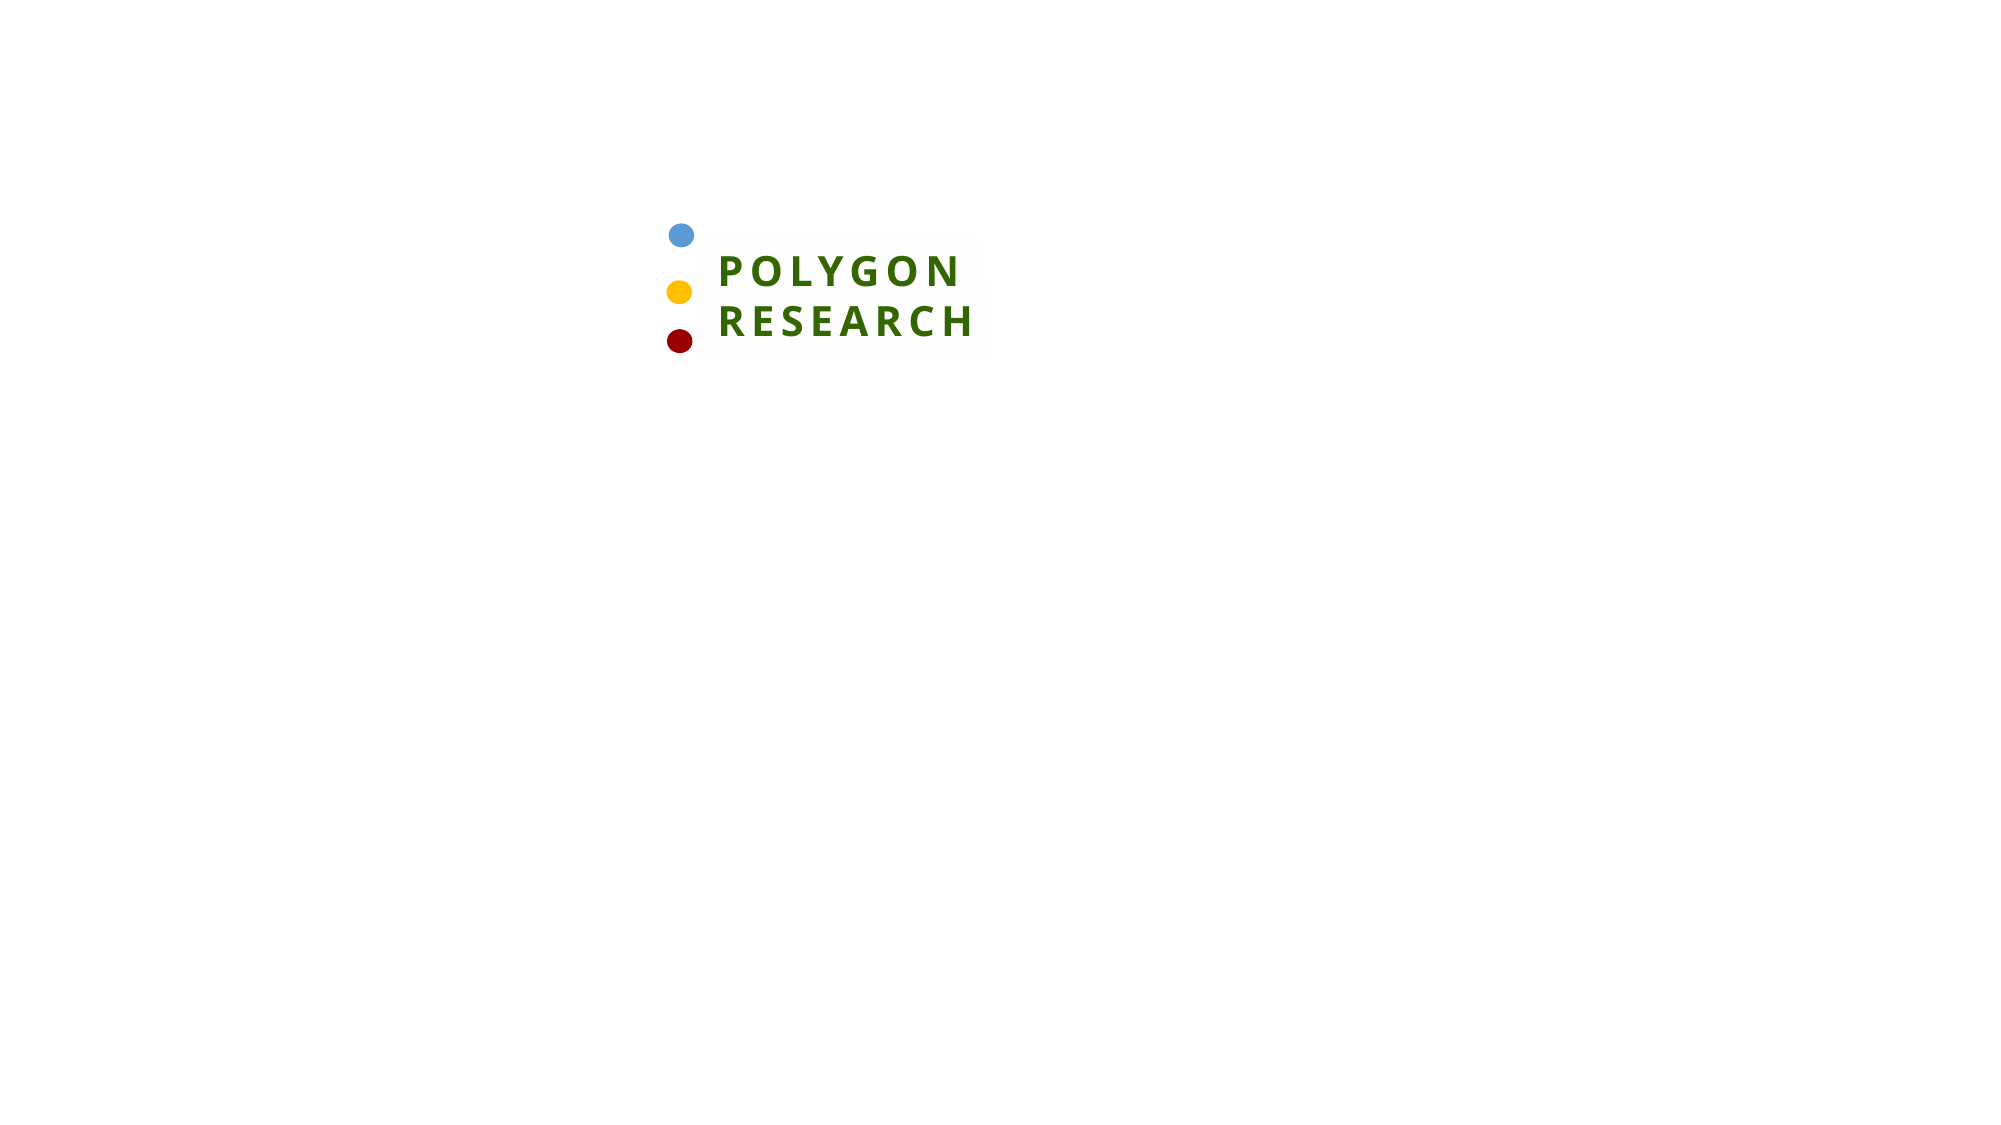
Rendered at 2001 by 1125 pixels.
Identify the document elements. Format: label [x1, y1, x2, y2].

text_box [665, 328, 694, 355]
text_box [665, 279, 693, 306]
text_box [667, 222, 696, 249]
